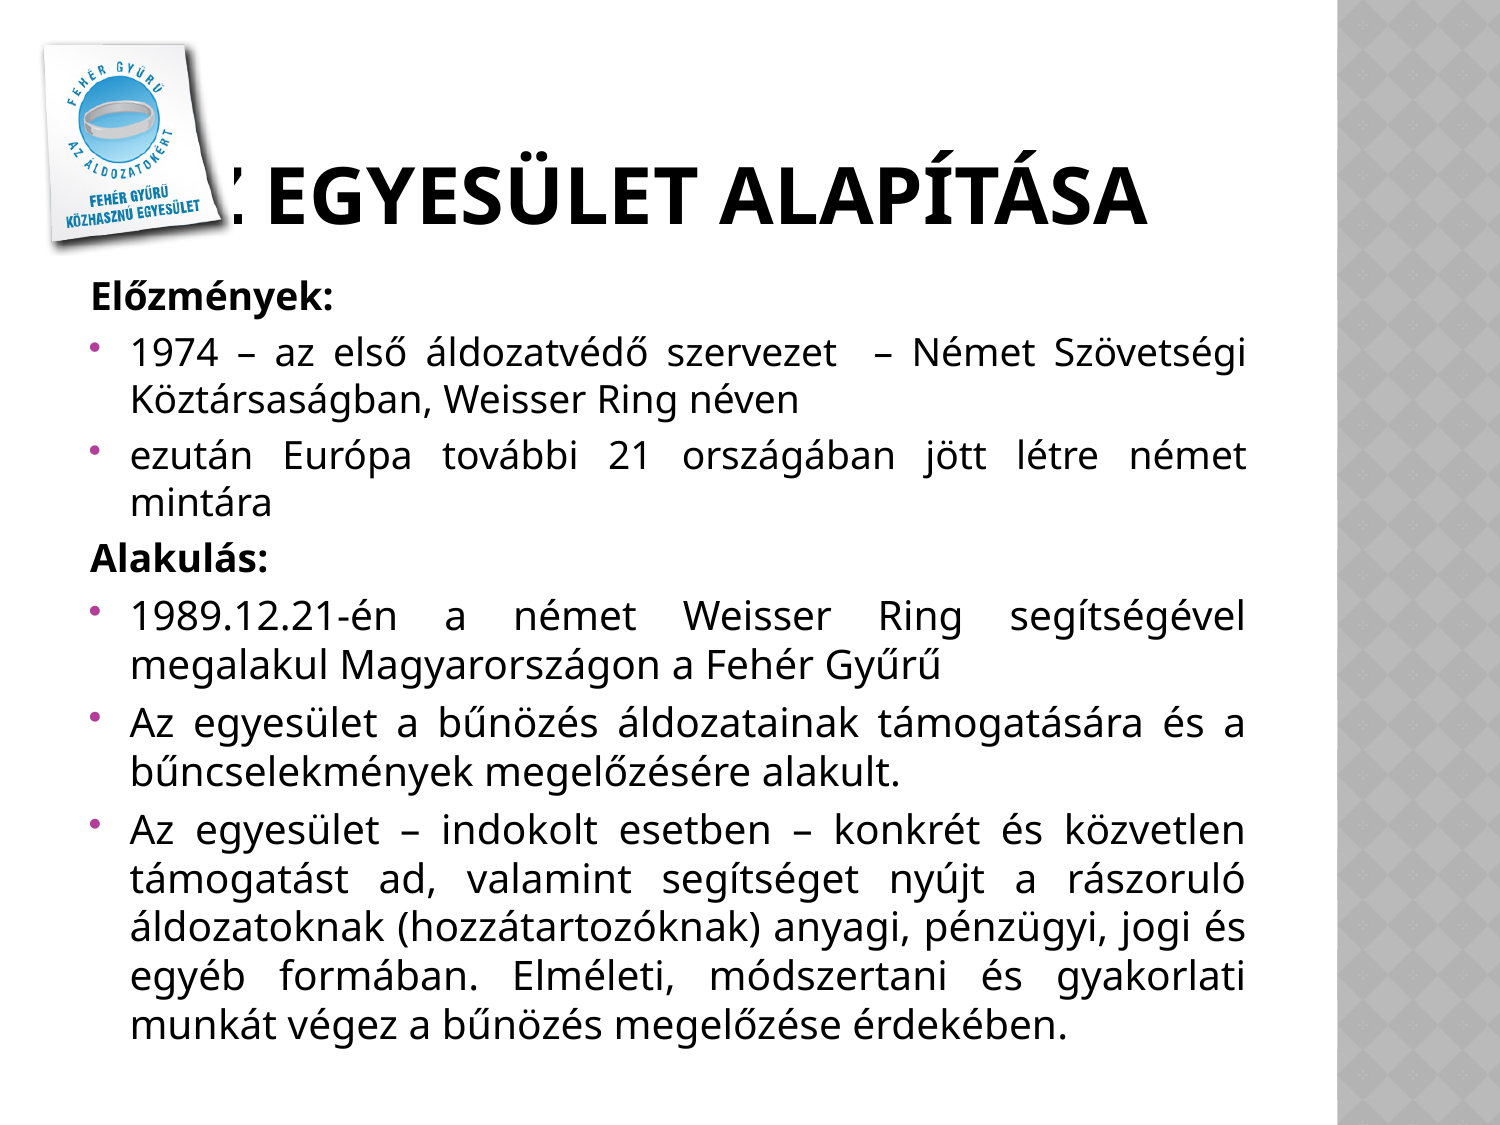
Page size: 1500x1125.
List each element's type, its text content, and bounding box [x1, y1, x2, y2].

title Az egyesület alapítása [240, 52, 1263, 240]
list Előzmények: 1974 – az első áldozatvédő szervezet – Német Szövetségi Köztársaságban, Weisser Ring néven ezután Európa további 21 országában jött létre német mintára Alakulás: 1989.12.21-én a német Weisser Ring segítségével megalakul Magyarországon a Fehér Gyűrű Az egyesület a bűnözés áldozatainak támogatására és a bűncselekmények megelőzésére alakult. Az egyesület – indokolt esetben – konkrét és közvetlen támogatást ad, valamint segítséget nyújt a rászoruló áldozatoknak (hozzátartozóknak) anyagi, pénzügyi, jogi és egyéb formában. Elméleti, módszertani és gyakorlati munkát végez a bűnözés megelőzése érdekében. [74, 263, 1263, 1060]
picture [28, 30, 235, 256]
